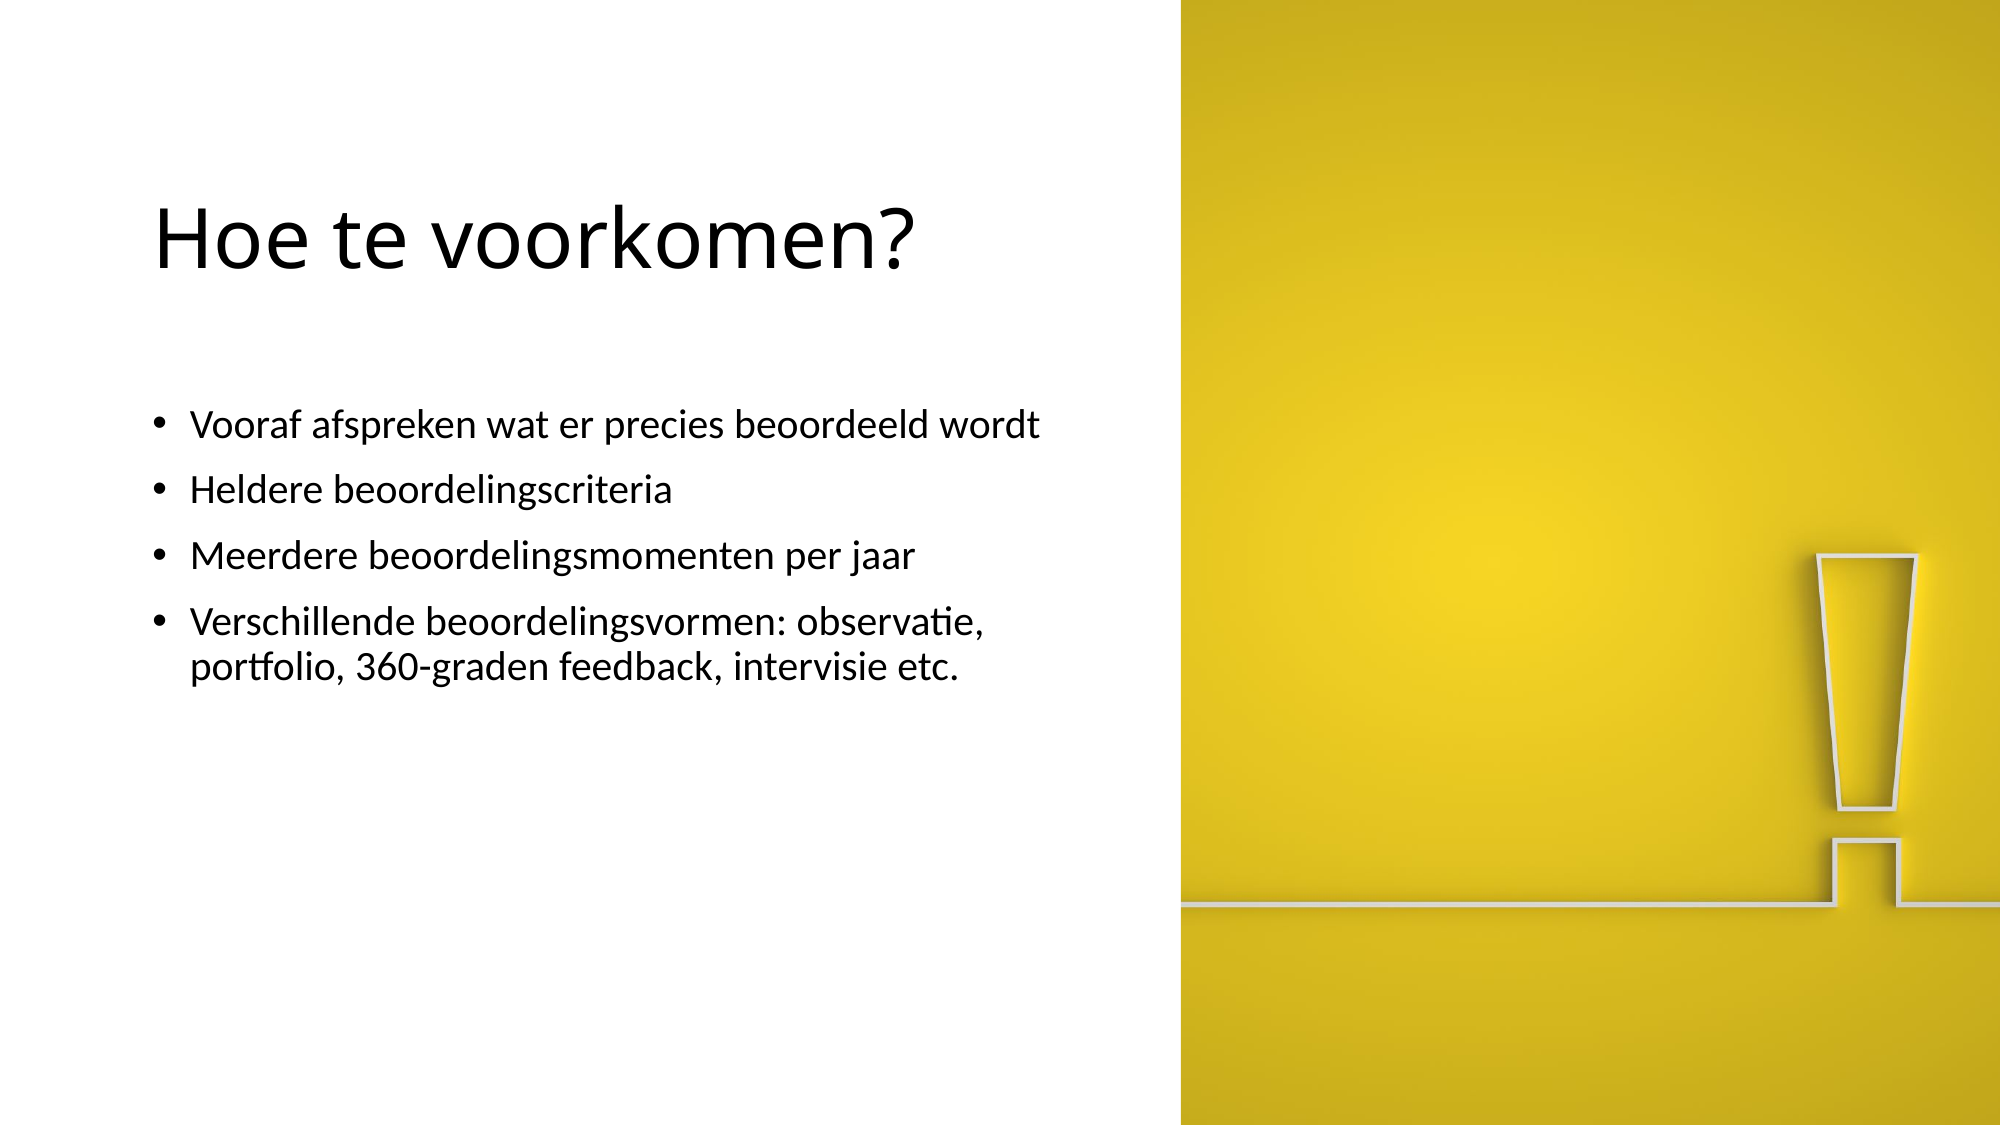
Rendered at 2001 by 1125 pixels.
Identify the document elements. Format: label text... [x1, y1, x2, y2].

picture [1180, 0, 2000, 1125]
text_box [0, 0, 1180, 1125]
list Vooraf afspreken wat er precies beoordeeld wordt Heldere beoordelingscriteria Meerdere beoordelingsmomenten per jaar Verschillende beoordelingsvormen: observatie, portfolio, 360-graden feedback, intervisie etc. [137, 394, 1122, 1007]
title Hoe te voorkomen? [137, 118, 1122, 365]
